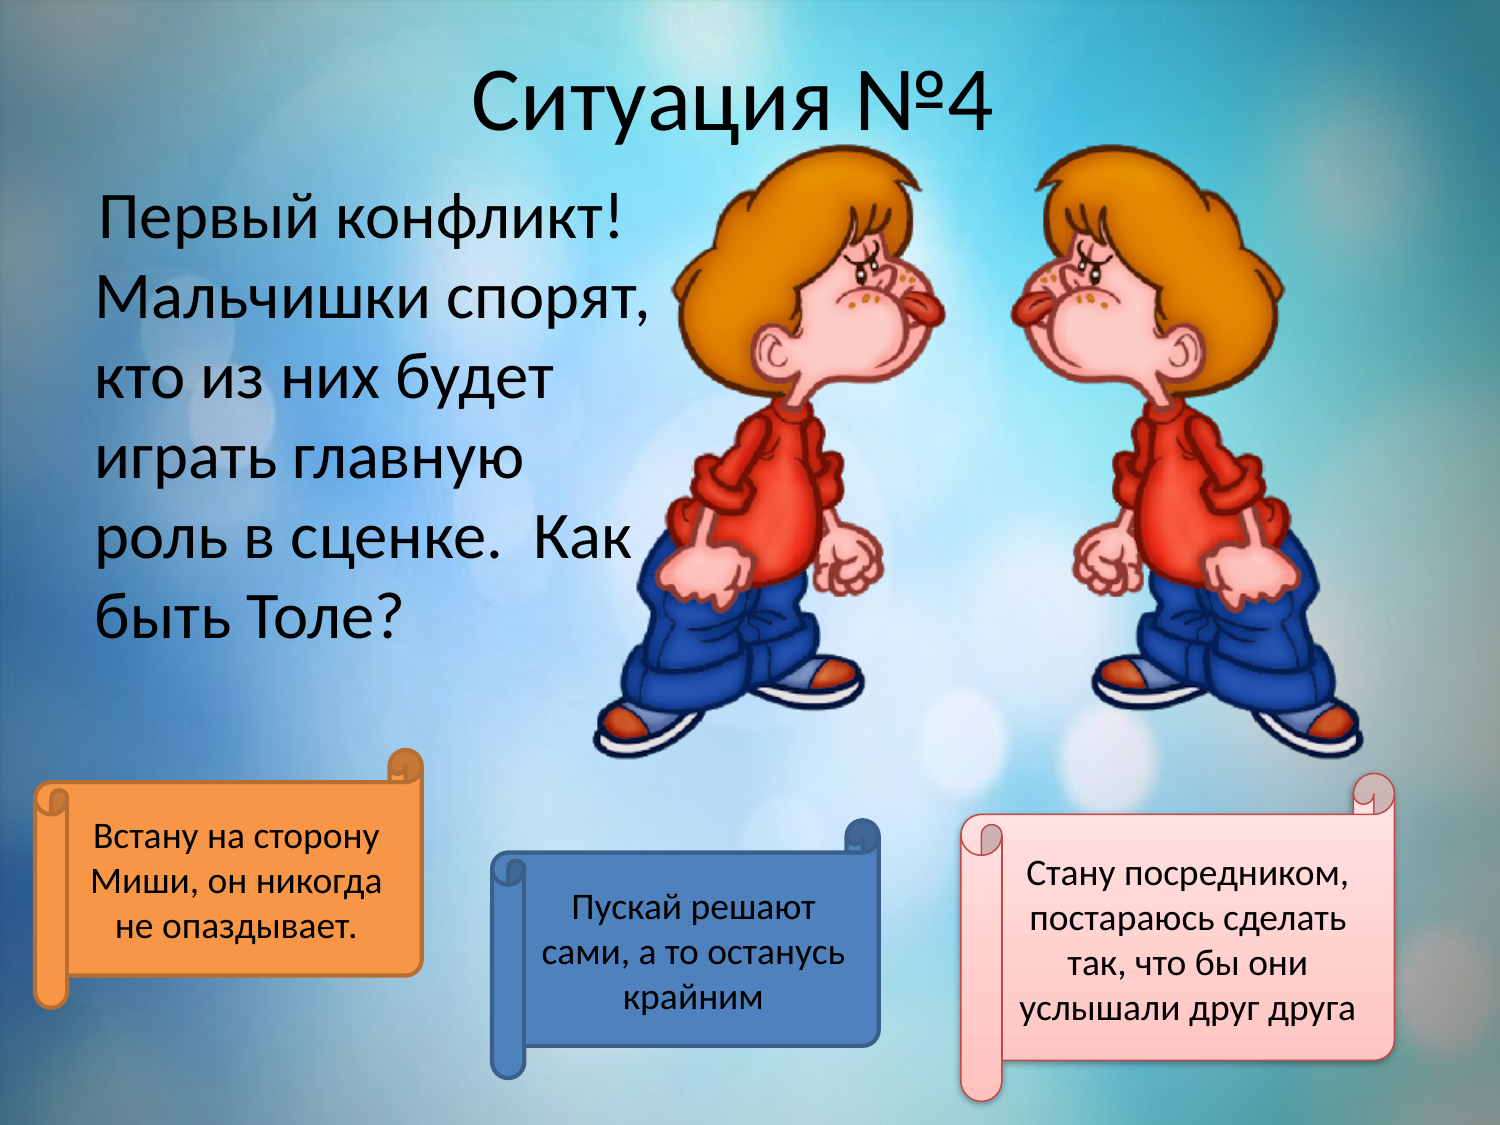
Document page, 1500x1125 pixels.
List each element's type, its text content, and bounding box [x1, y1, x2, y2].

title Ситуация №4 [58, 0, 1409, 164]
list Первый конфликт! Мальчишки спорят, кто из них будет играть главную роль в сценке. Как быть Толе? [23, 164, 687, 980]
picture [0, 0, 1500, 1125]
text_box Пускай решают сами, а то останусь крайним [489, 818, 881, 1081]
text_box Стану посредником, постараюсь сделать так, что бы они услышали друг друга [960, 774, 1396, 1103]
text_box Встану на сторону Миши, он никогда не опаздывает. [32, 747, 424, 1010]
